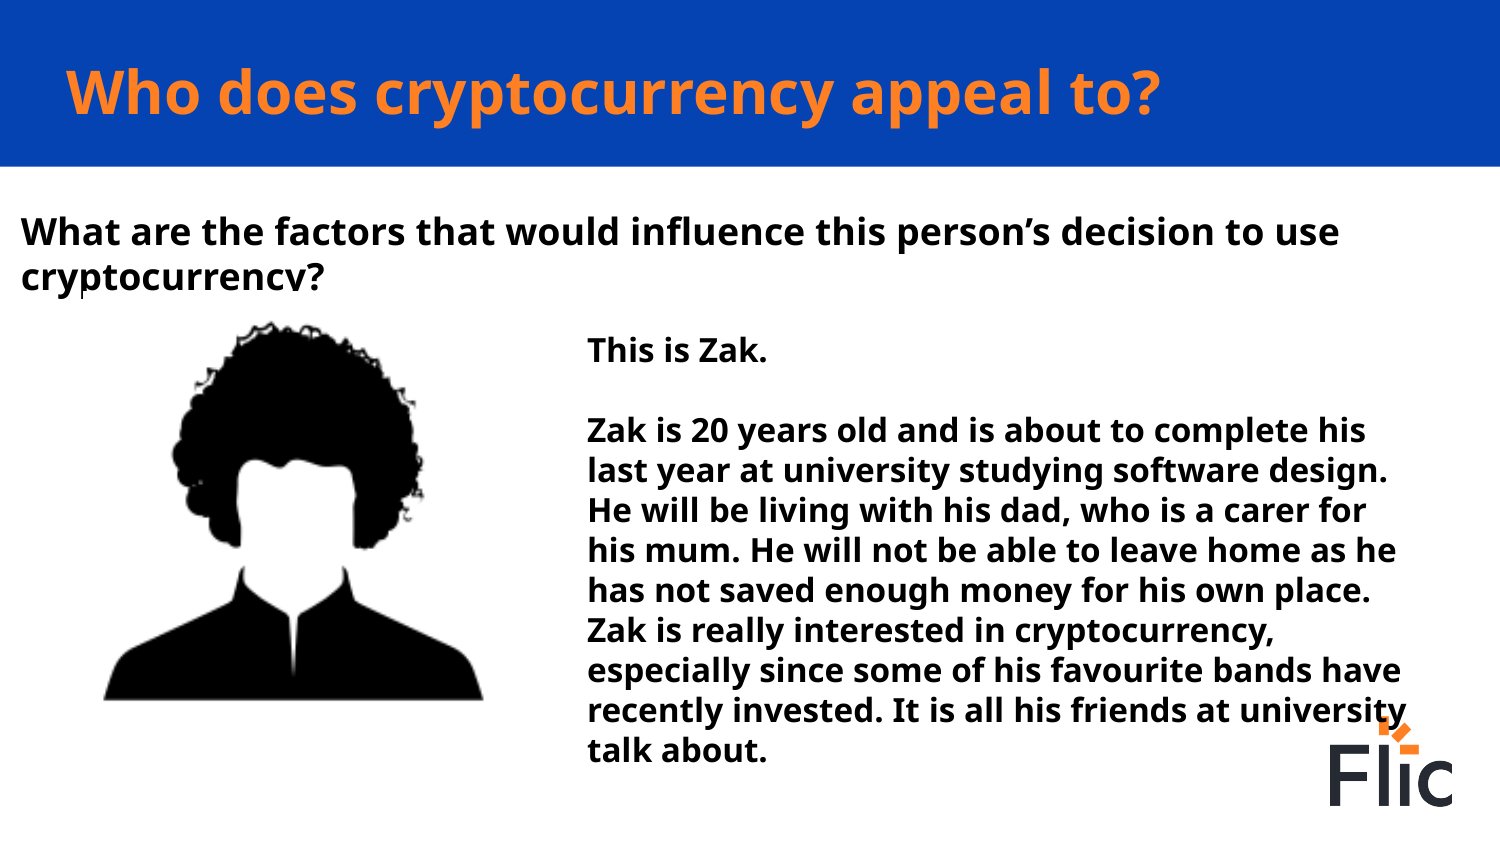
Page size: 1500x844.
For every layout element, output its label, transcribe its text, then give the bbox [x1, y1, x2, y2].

text_box What are the factors that would influence this person’s decision to use cryptocurrency? [5, 193, 1500, 314]
text_box Who does cryptocurrency appeal to? [51, 28, 1203, 142]
text_box This is Zak. Zak is 20 years old and is about to complete his last year at university studying software design. He will be living with his dad, who is a carer for his mum. He will not be able to leave home as he has not saved enough money for his own place. Zak is really interested in cryptocurrency, especially since some of his favourite bands have recently invested. It is all his friends at university talk about. [572, 314, 1438, 824]
picture [1438, 716, 1452, 807]
picture [83, 291, 505, 732]
